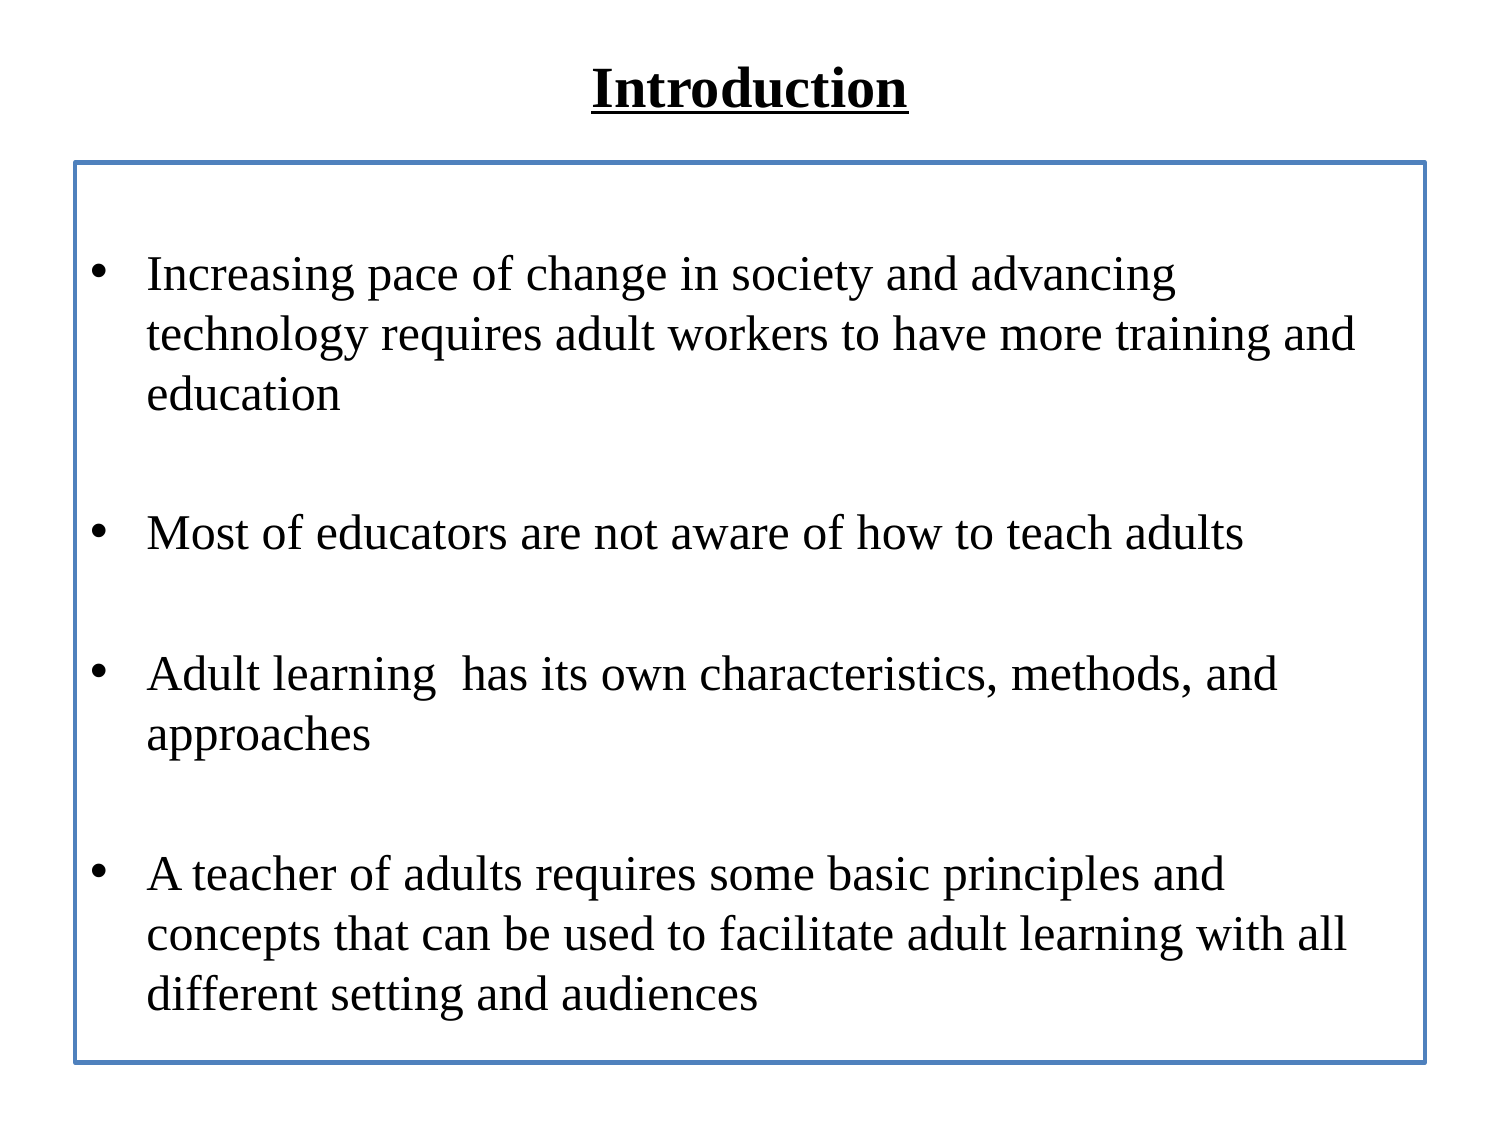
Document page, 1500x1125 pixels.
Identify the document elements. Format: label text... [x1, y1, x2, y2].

list Increasing pace of change in society and advancing technology requires adult workers to have more training and education Most of educators are not aware of how to teach adults Adult learning has its own characteristics, methods, and approaches A teacher of adults requires some basic principles and concepts that can be used to facilitate adult learning with all different setting and audiences [73, 160, 1427, 1065]
title Introduction [75, 24, 1425, 143]
